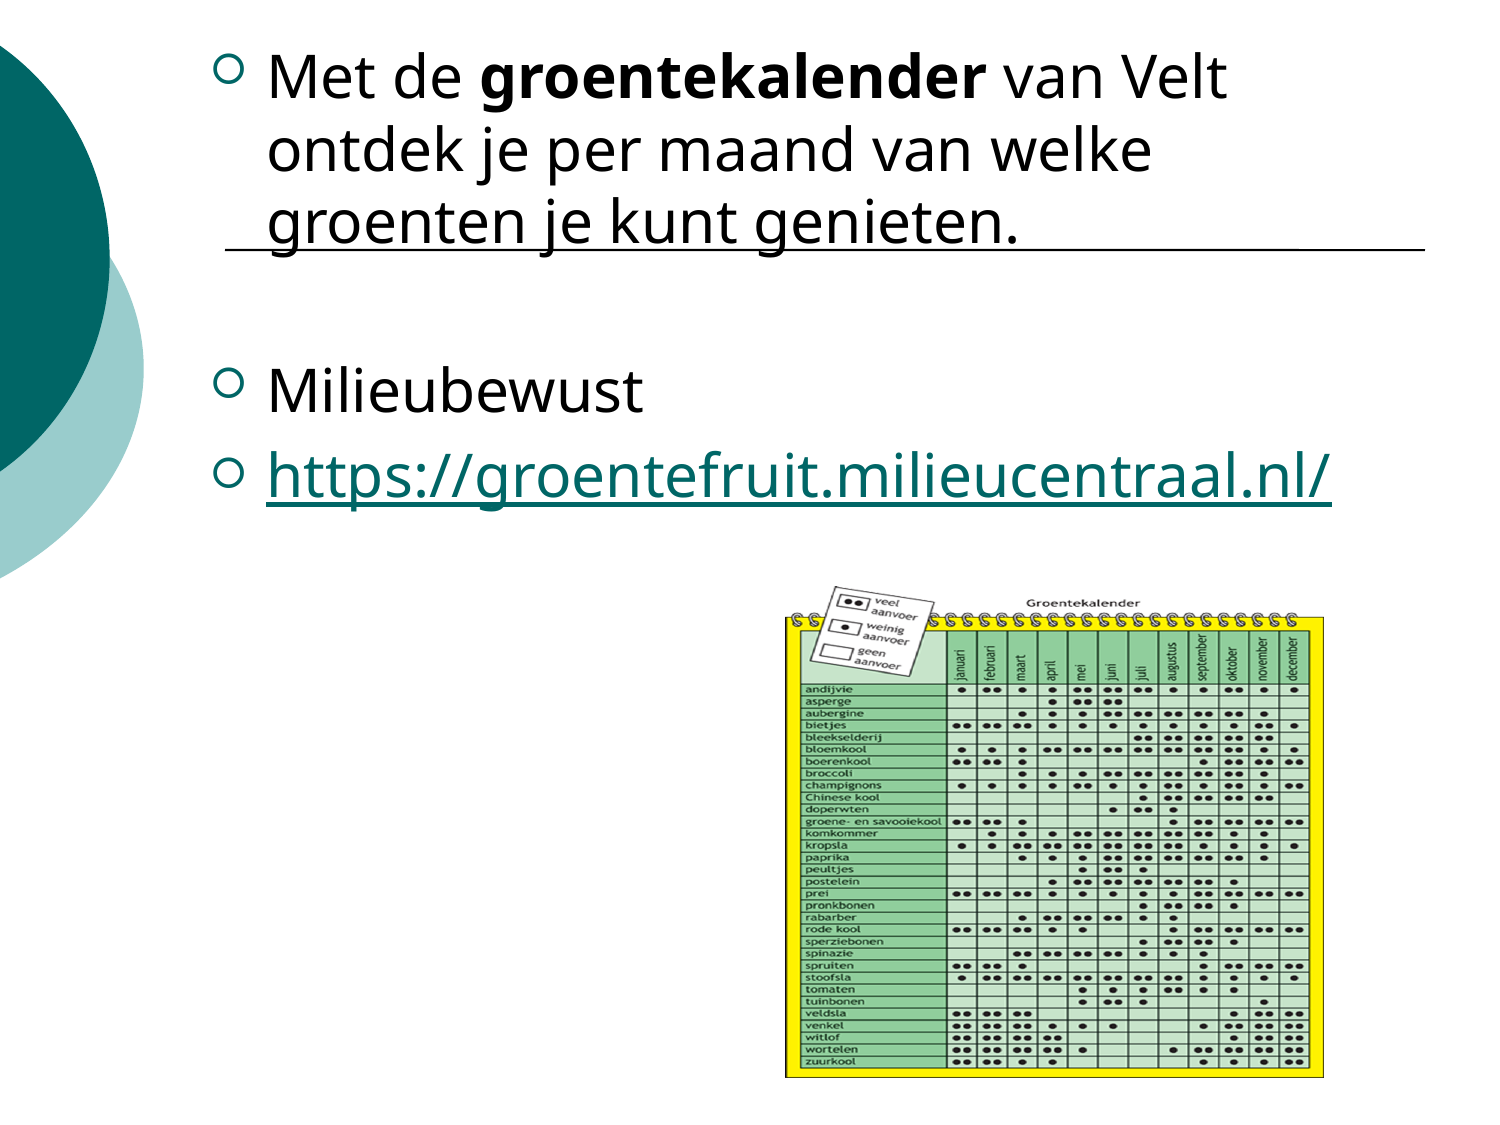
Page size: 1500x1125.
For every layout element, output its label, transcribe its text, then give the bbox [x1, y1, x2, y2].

list Met de groentekalender van Velt ontdek je per maand van welke groenten je kunt genieten. Milieubewust https://groentefruit.milieucentraal.nl/ [194, 31, 1376, 440]
picture [785, 586, 1324, 1078]
